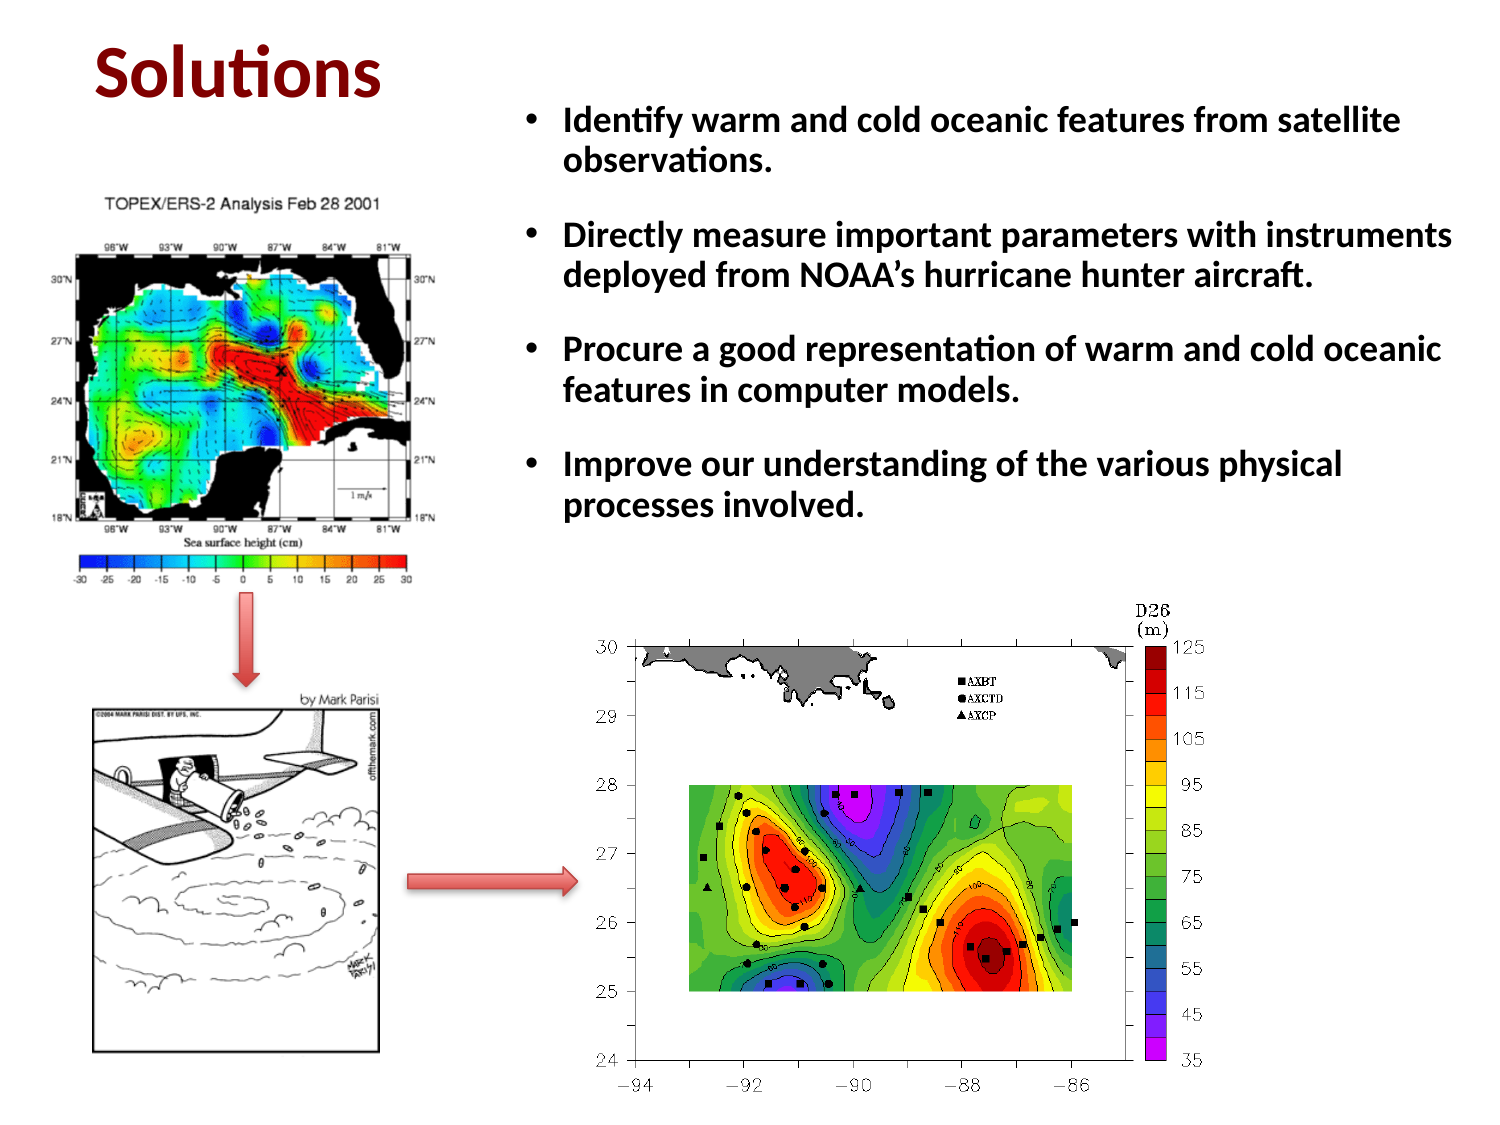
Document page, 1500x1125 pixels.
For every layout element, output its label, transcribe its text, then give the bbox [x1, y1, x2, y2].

picture [92, 686, 380, 1070]
text_box [232, 600, 260, 685]
title Solutions [92, 8, 478, 128]
picture [586, 586, 1204, 1120]
text_box [407, 866, 579, 897]
picture [31, 184, 449, 594]
text_box Identify warm and cold oceanic features from satellite observations. Directly measure important parameters with instruments deployed from NOAA’s hurricane hunter aircraft. Procure a good representation of warm and cold oceanic features in computer models. Improve our understanding of the various physical processes involved. [510, 92, 1472, 576]
